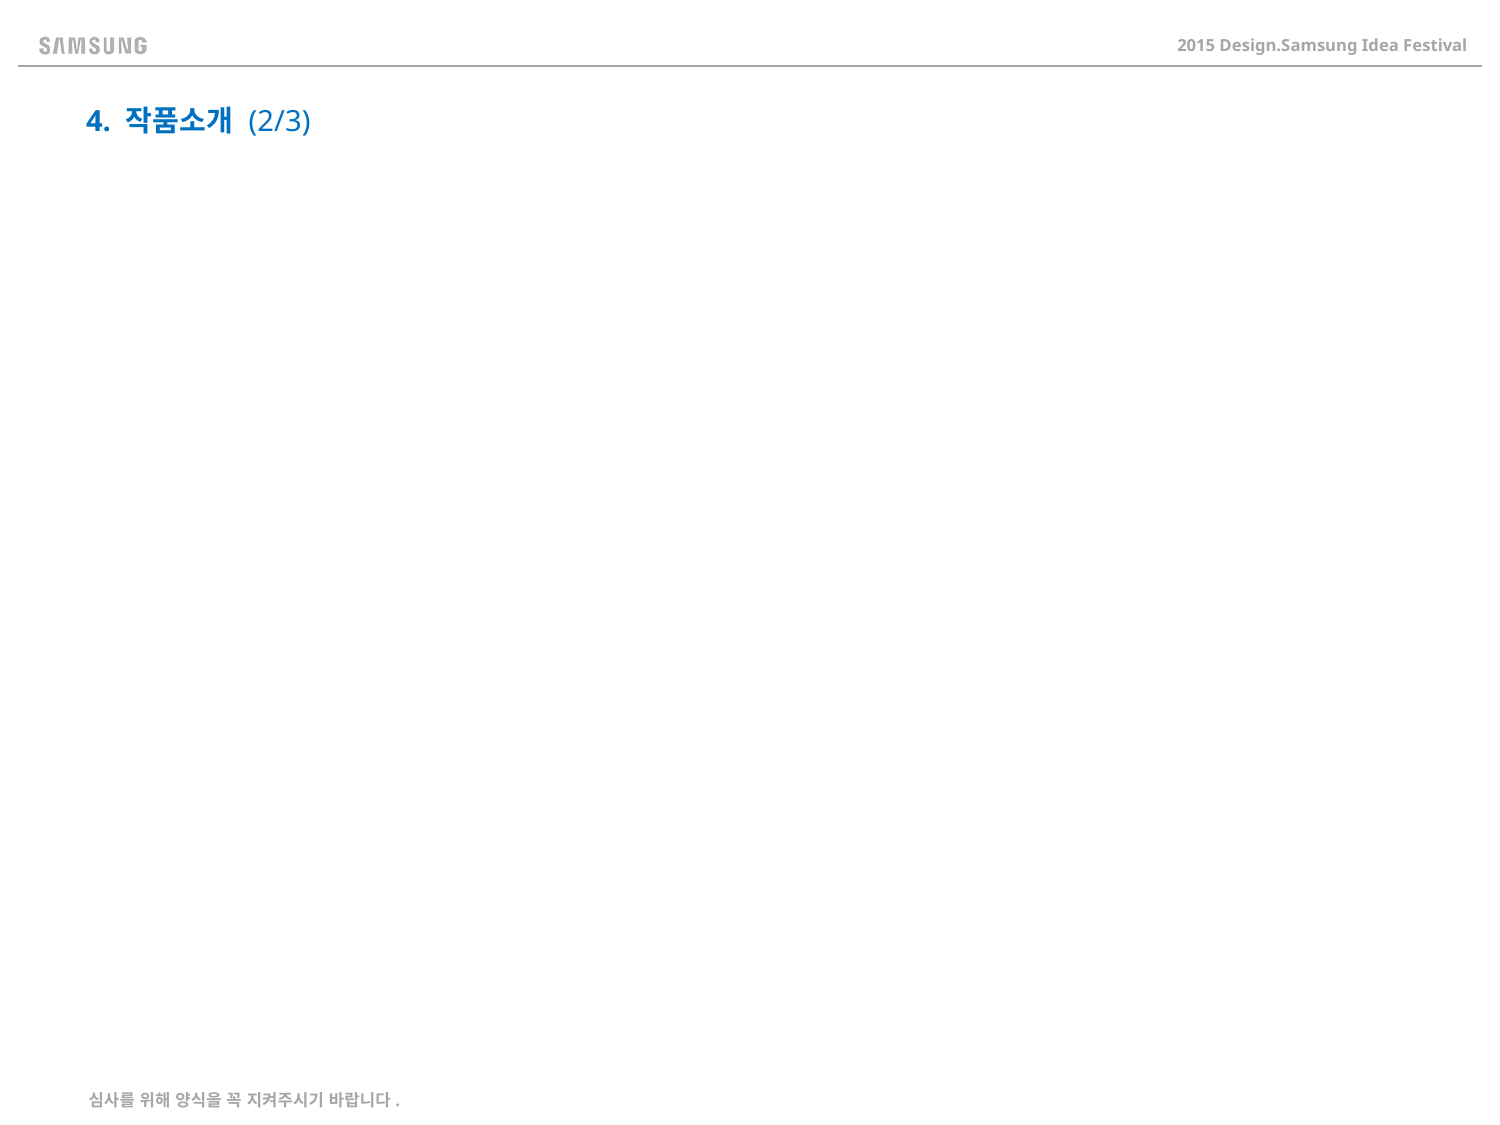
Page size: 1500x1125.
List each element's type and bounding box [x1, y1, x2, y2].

picture [36, 34, 148, 56]
